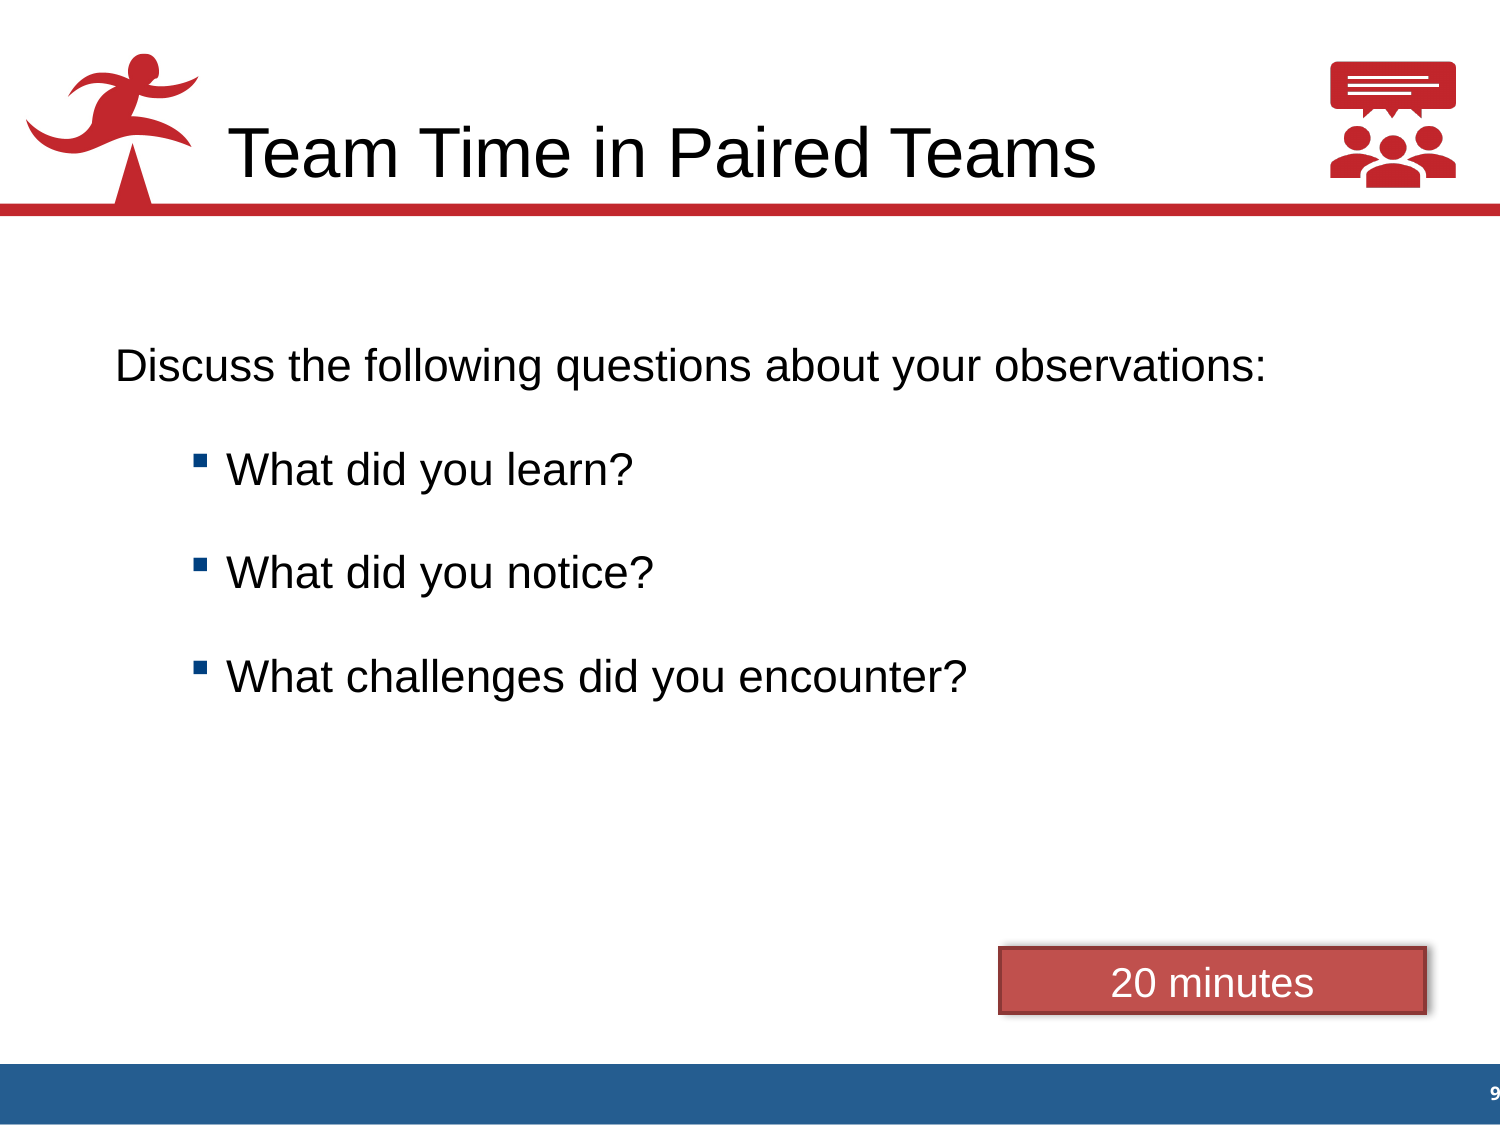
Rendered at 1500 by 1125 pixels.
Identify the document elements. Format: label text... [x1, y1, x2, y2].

text_box 20 minutes [999, 948, 1425, 1014]
picture [0, 0, 1500, 1125]
title Team Time in Paired Teams [212, 50, 1307, 200]
list Discuss the following questions about your observations: What did you learn? What did you notice? What challenges did you encounter? [99, 262, 1400, 1025]
